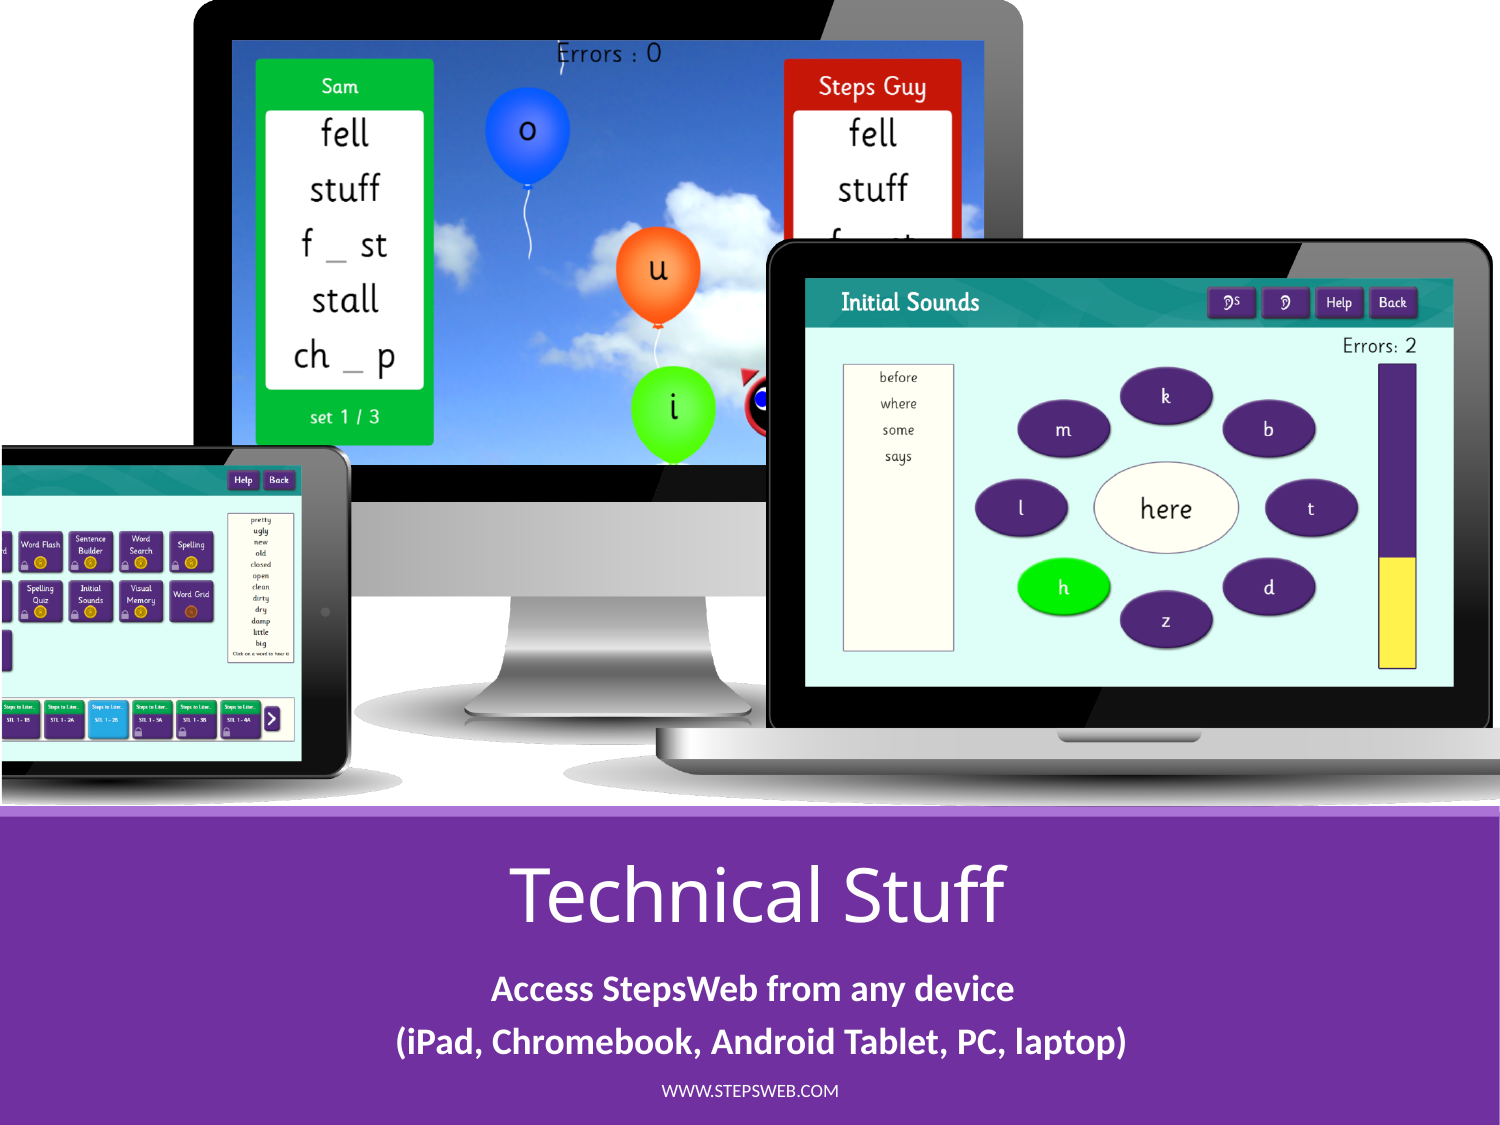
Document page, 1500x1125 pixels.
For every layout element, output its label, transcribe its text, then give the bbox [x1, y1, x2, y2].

footer www.stepsweb.com [453, 1059, 1047, 1120]
picture [1, 0, 1500, 807]
title Technical Stuff [135, 832, 1380, 968]
list Access StepsWeb from any device (iPad, Chromebook, Android Tablet, PC, laptop) [135, 968, 1380, 1067]
